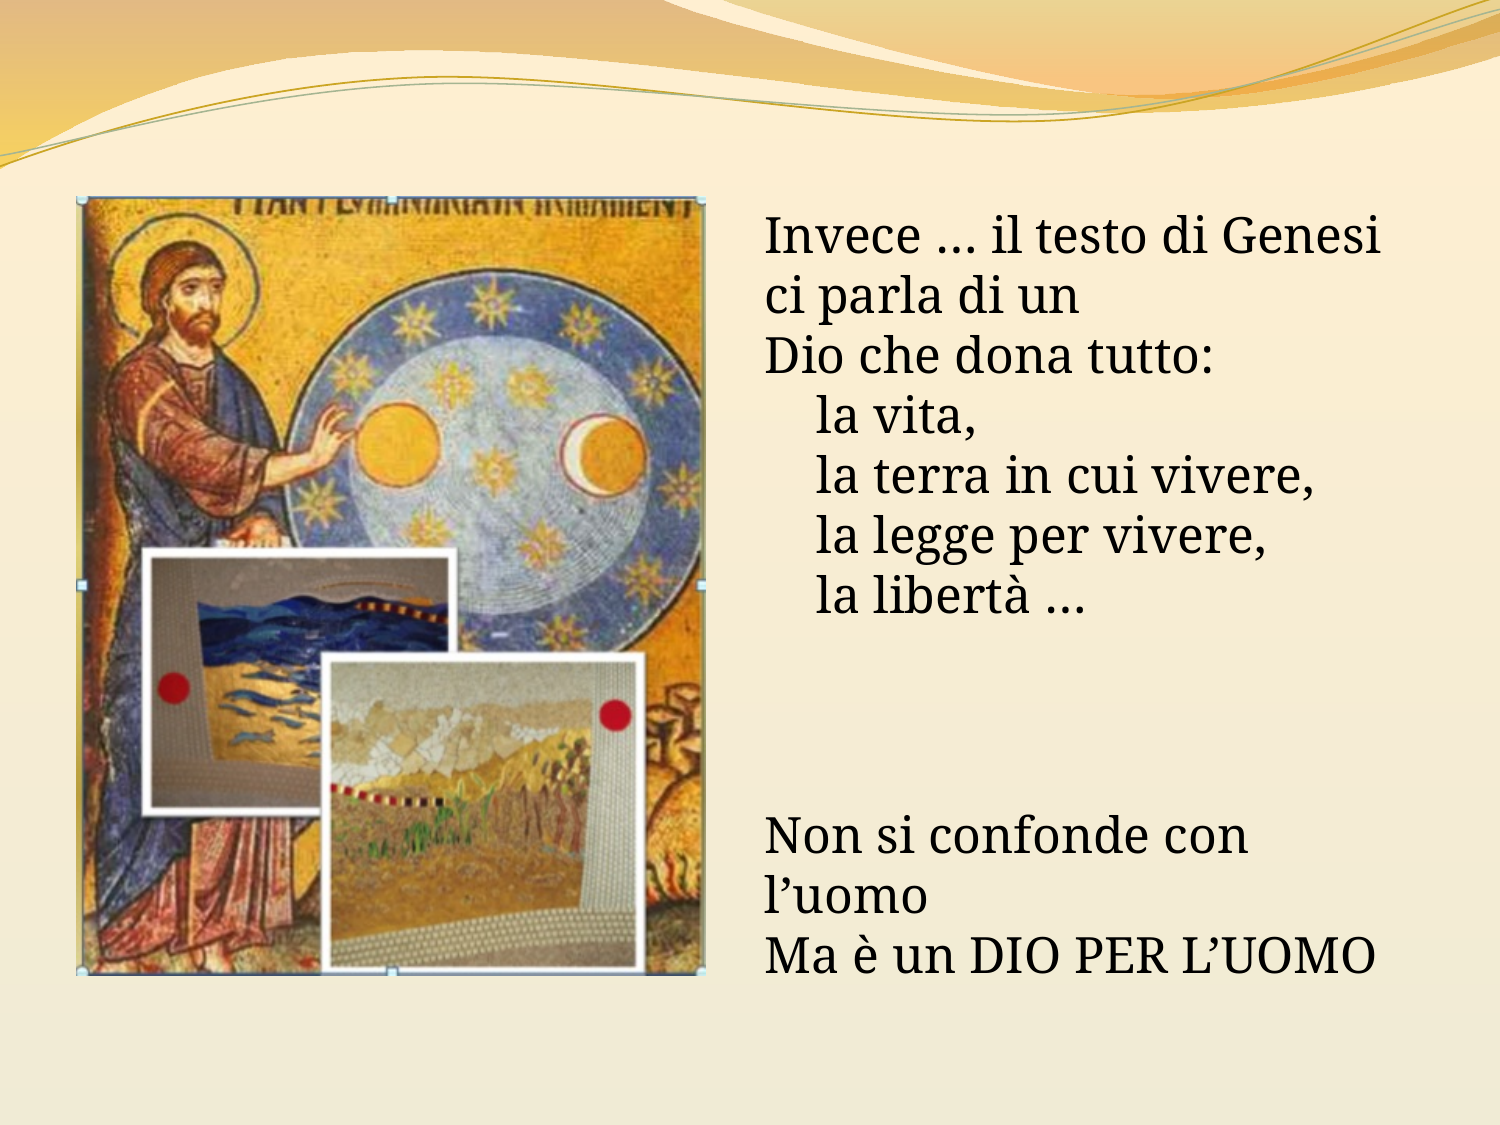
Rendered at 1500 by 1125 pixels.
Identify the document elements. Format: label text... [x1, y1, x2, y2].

text_box Invece … il testo di Genesi ci parla di un Dio che dona tutto: la vita, la terra in cui vivere, la legge per vivere, la libertà … Non si confonde con l’uomo Ma è un DIO PER L’UOMO [750, 196, 1436, 991]
picture [76, 196, 706, 977]
